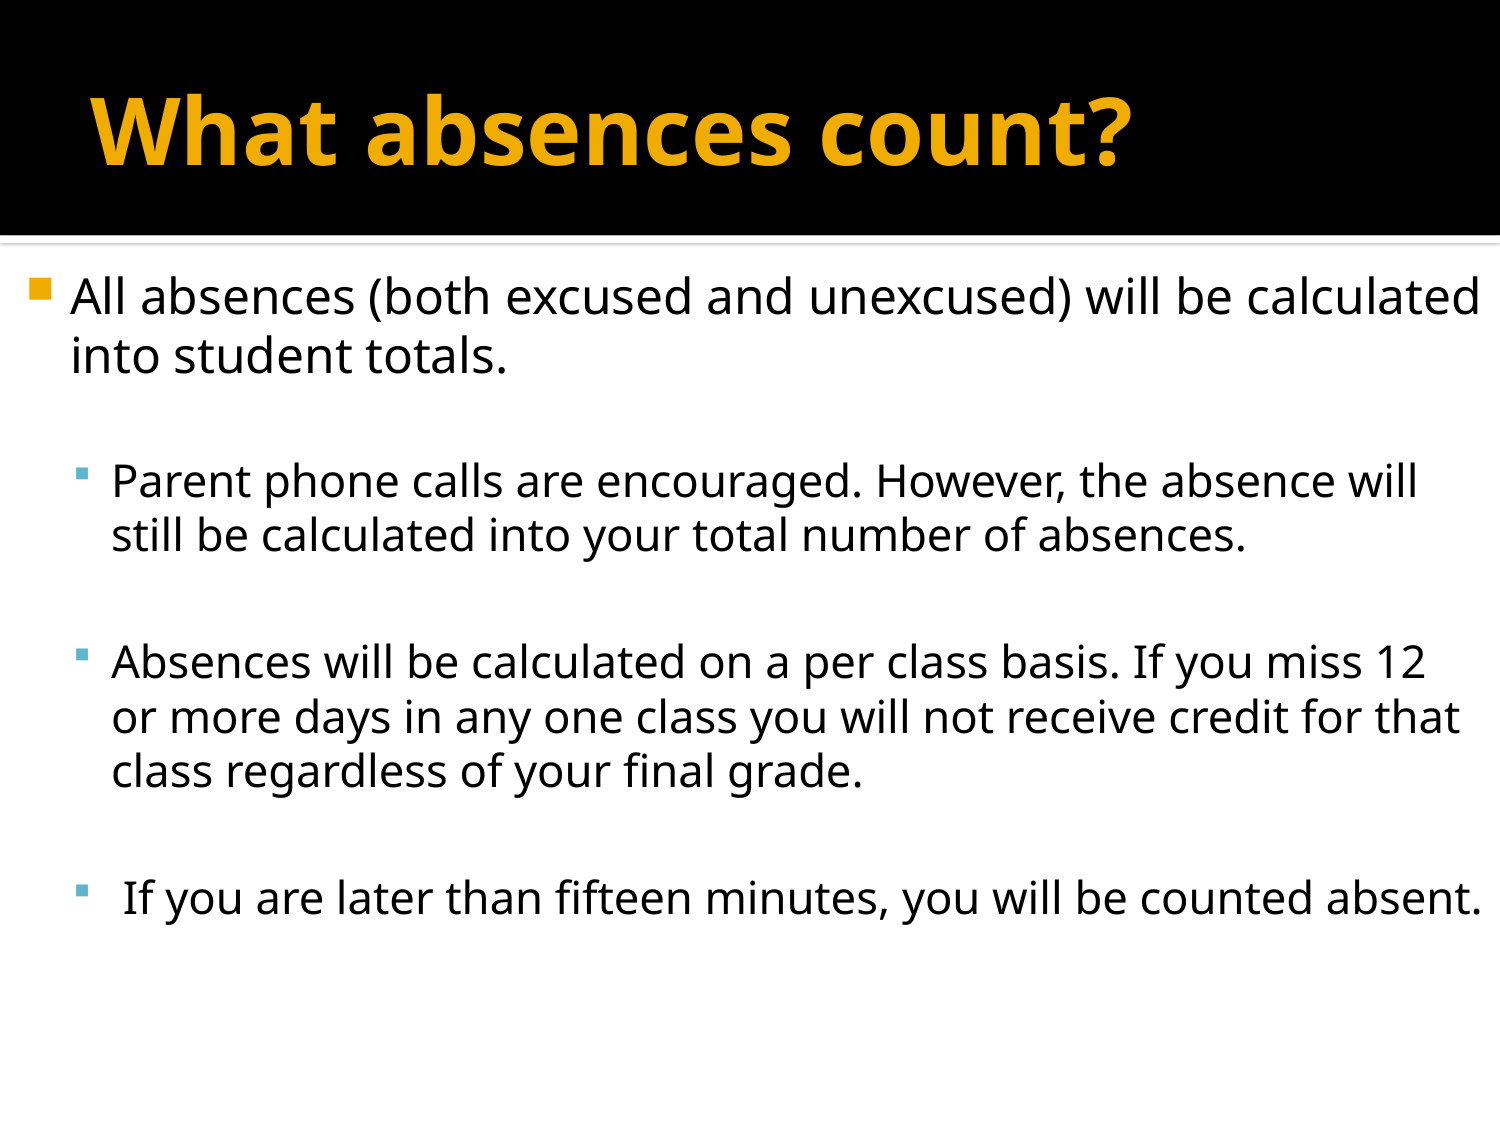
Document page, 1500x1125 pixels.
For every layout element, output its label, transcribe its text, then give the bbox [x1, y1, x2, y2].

title What absences count? [75, 25, 1425, 231]
list All absences (both excused and unexcused) will be calculated into student totals. Parent phone calls are encouraged. However, the absence will still be calculated into your total number of absences. Absences will be calculated on a per class basis. If you miss 12 or more days in any one class you will not receive credit for that class regardless of your final grade. If you are later than fifteen minutes, you will be counted absent. [0, 249, 1500, 1125]
